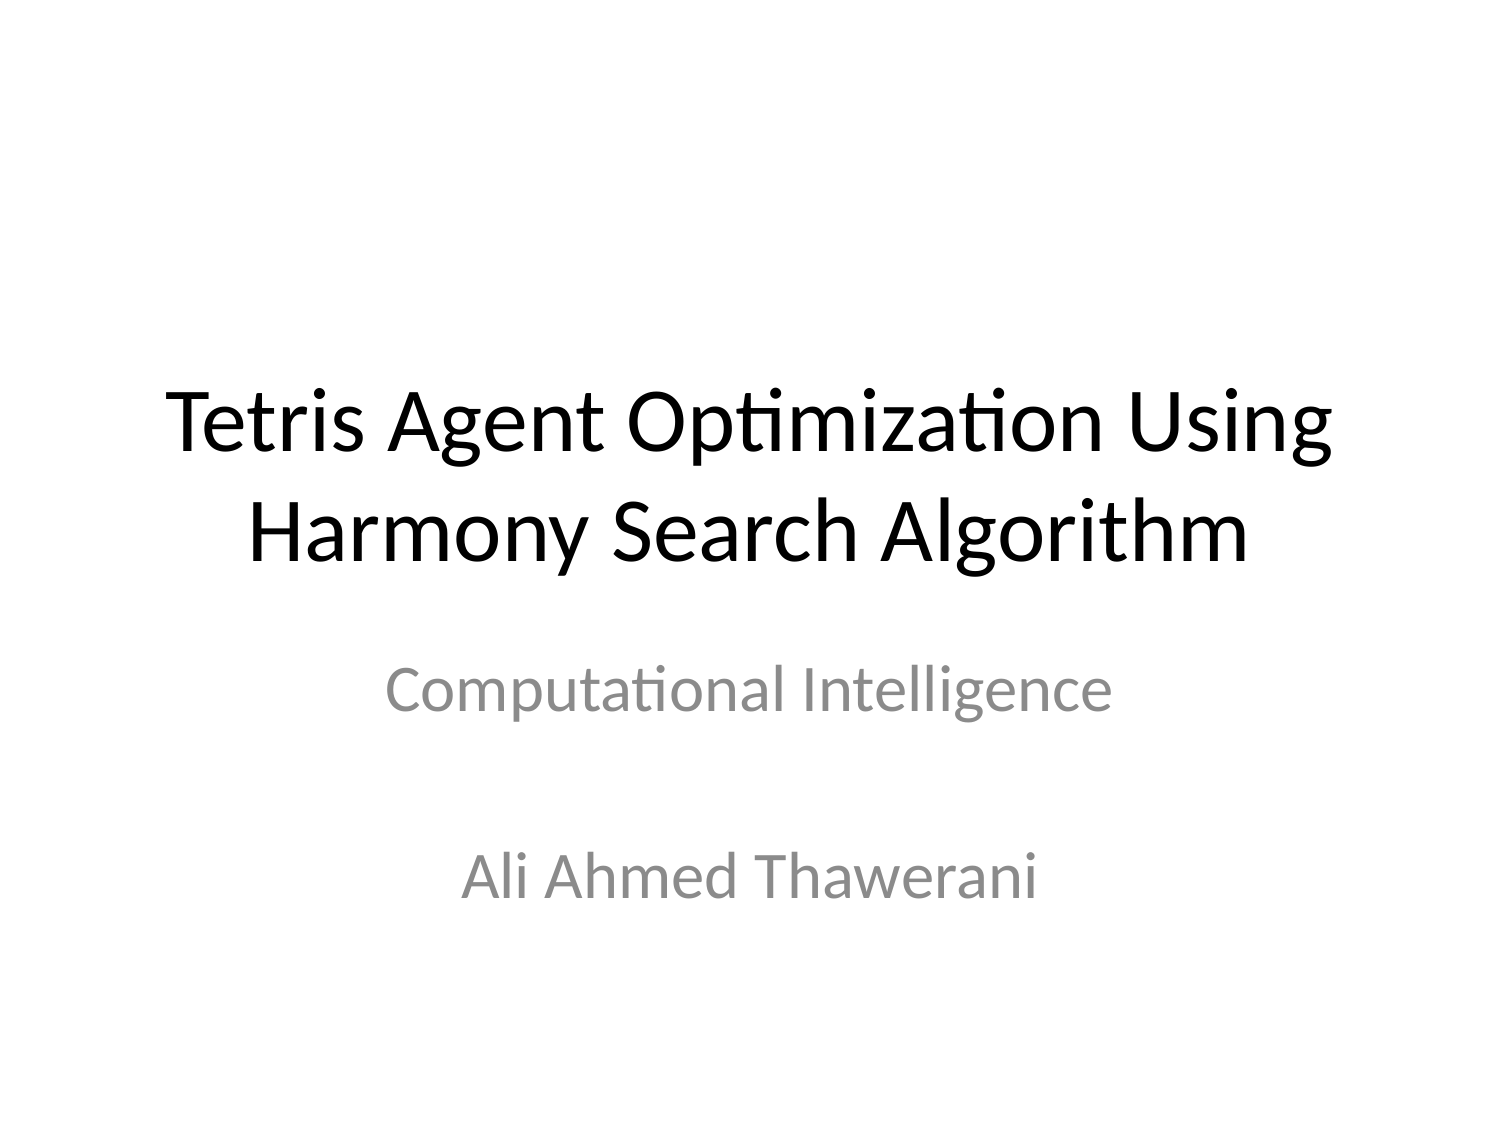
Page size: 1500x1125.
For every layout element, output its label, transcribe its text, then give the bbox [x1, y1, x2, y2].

title Tetris Agent Optimization Using Harmony Search Algorithm [112, 349, 1388, 591]
subtitle Computational Intelligence Ali Ahmed Thawerani [225, 637, 1275, 925]
